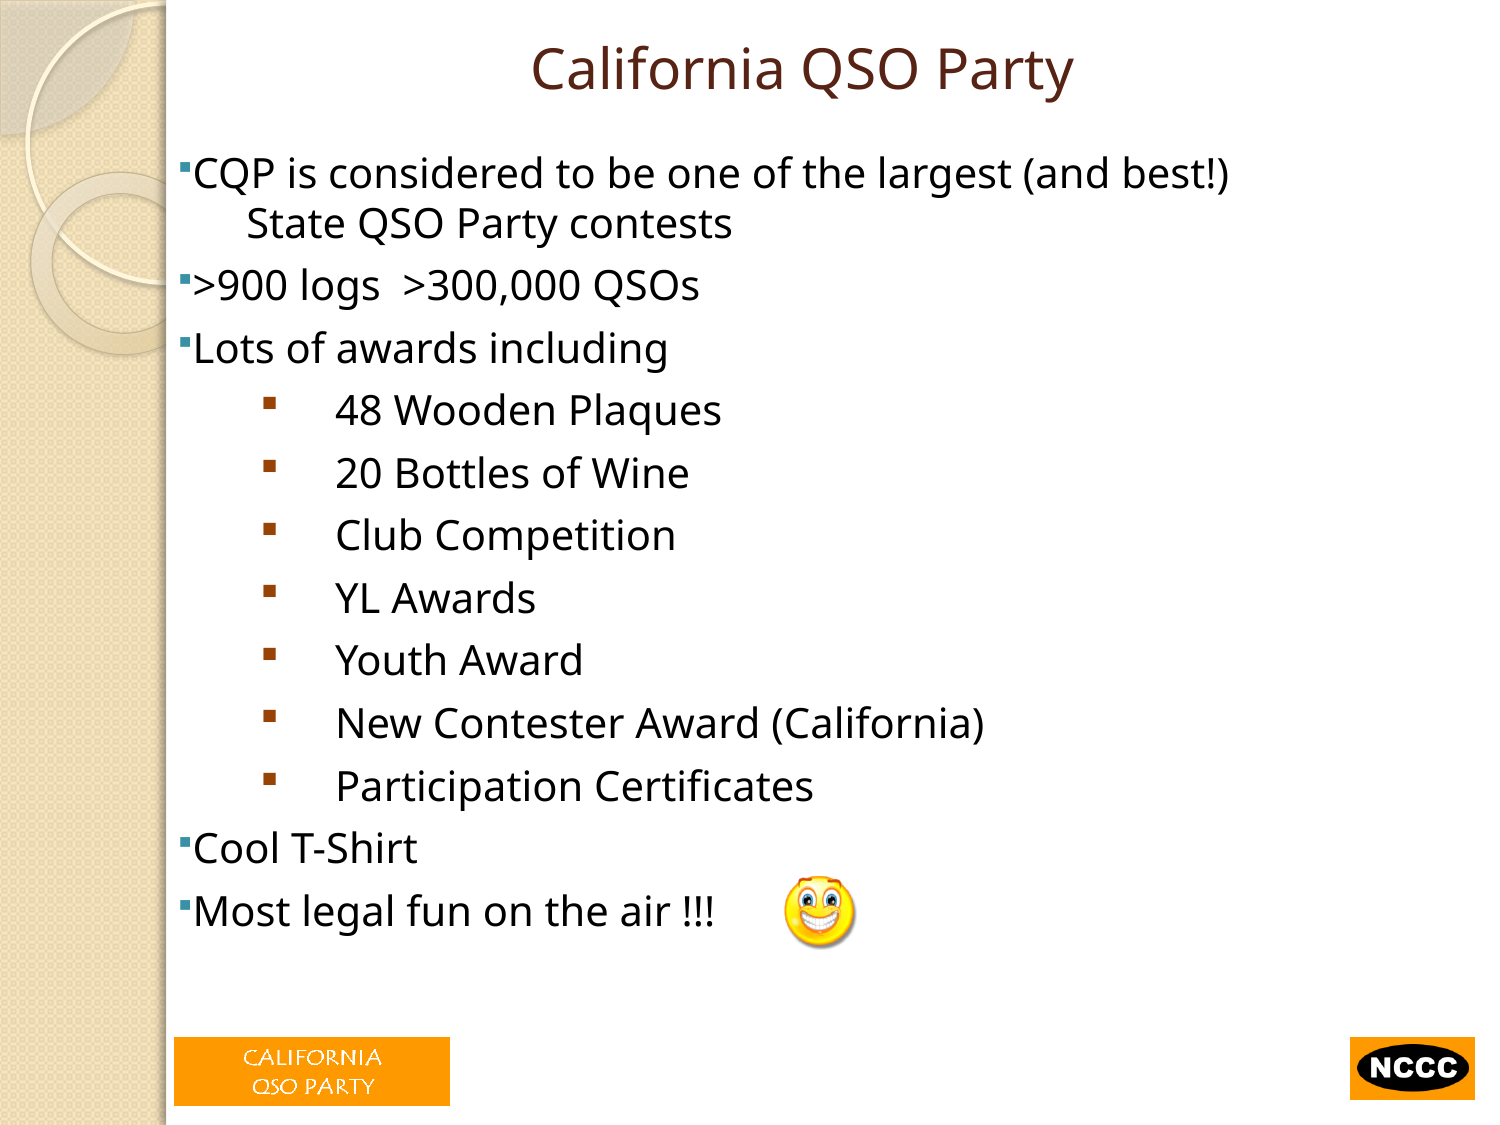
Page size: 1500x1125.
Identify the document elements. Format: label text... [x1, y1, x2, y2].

text_box California QSO Party [187, 24, 1418, 109]
list CQP is considered to be one of the largest (and best!) State QSO Party contests >900 logs >300,000 QSOs Lots of awards including 48 Wooden Plaques 20 Bottles of Wine Club Competition YL Awards Youth Award New Contester Award (California) Participation Certificates Cool T-Shirt Most legal fun on the air !!! [162, 138, 1475, 902]
picture [174, 1037, 450, 1106]
picture [1350, 1037, 1475, 1100]
picture [780, 874, 857, 951]
